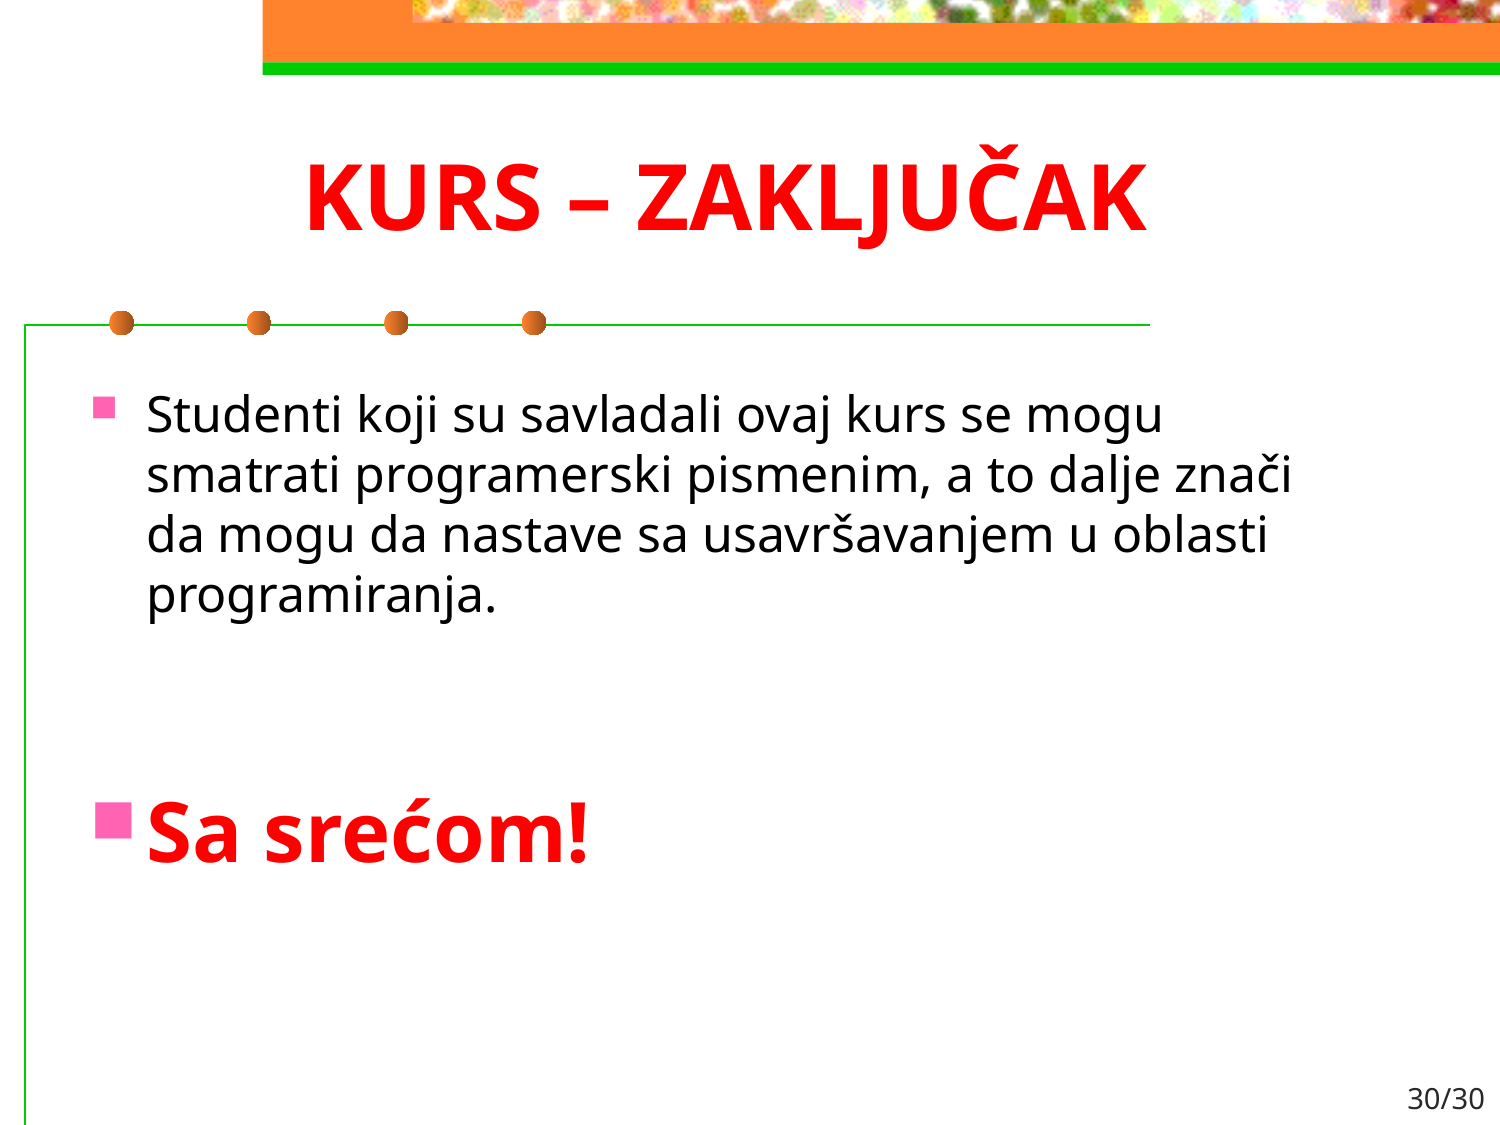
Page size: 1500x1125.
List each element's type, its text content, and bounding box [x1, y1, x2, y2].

title KURS – ZAKLJUČAK [87, 99, 1363, 288]
list Studenti koji su savladali ovaj kurs se mogu smatrati programerski pismenim, a to dalje znači da mogu da nastave sa usavršavanjem u oblasti programiranja. Sa srećom! [75, 375, 1350, 900]
picture [412, 0, 1500, 23]
text_box 30/30 [1374, 1072, 1500, 1123]
